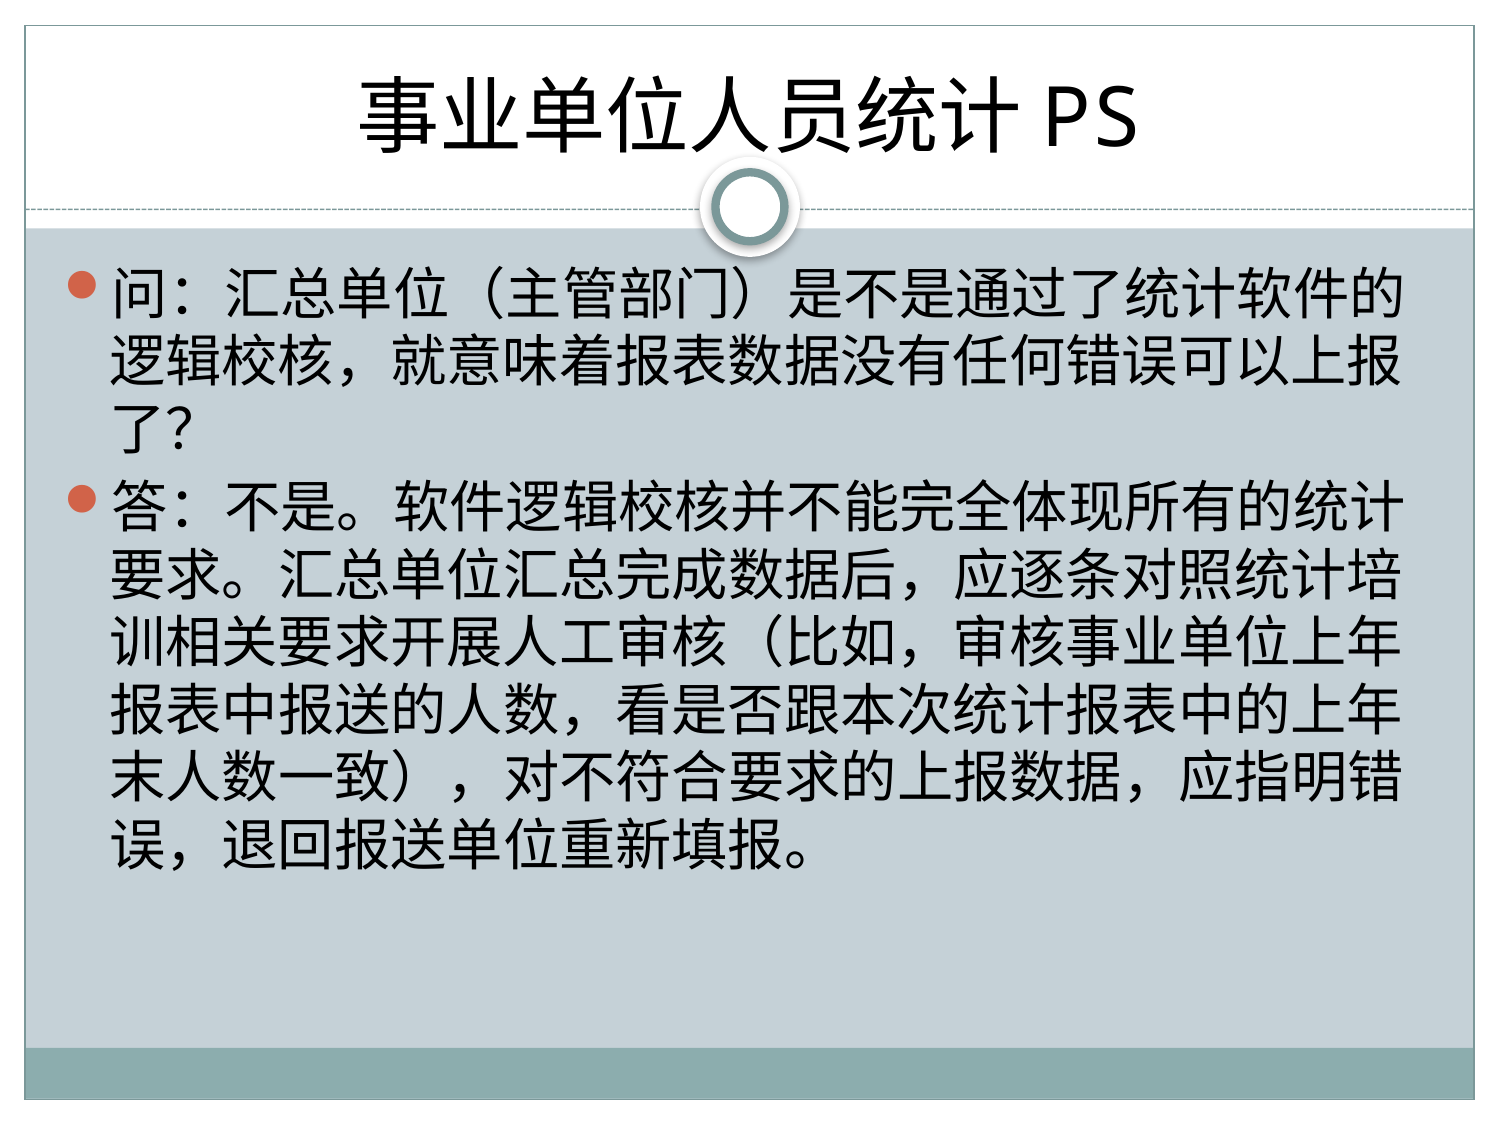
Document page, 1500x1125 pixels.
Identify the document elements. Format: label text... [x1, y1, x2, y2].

list 问：汇总单位（主管部门）是不是通过了统计软件的逻辑校核，就意味着报表数据没有任何错误可以上报了？ 答：不是。软件逻辑校核并不能完全体现所有的统计要求。汇总单位汇总完成数据后，应逐条对照统计培训相关要求开展人工审核（比如，审核事业单位上年报表中报送的人数，看是否跟本次统计报表中的上年末人数一致），对不符合要求的上报数据，应指明错误，退回报送单位重新填报。 [49, 250, 1445, 1001]
